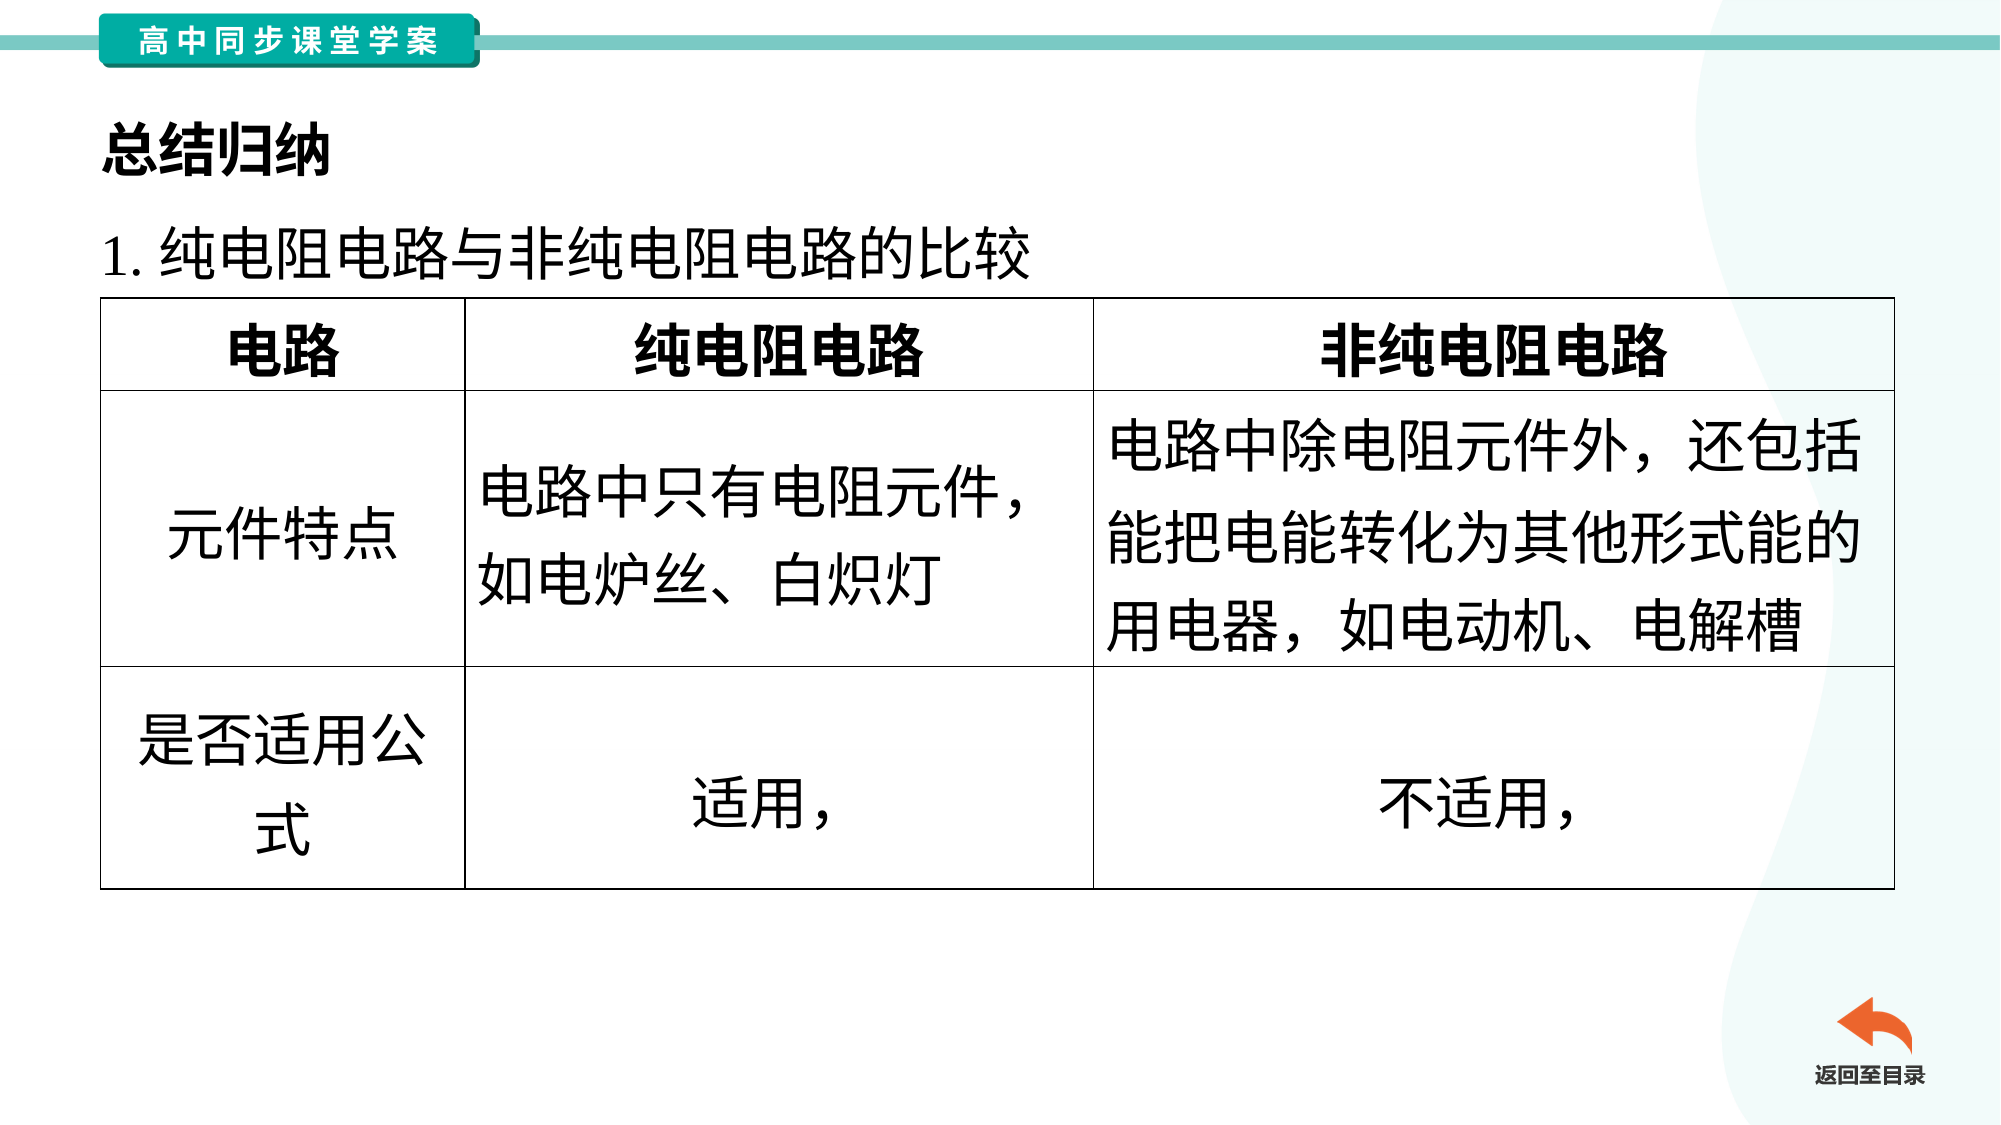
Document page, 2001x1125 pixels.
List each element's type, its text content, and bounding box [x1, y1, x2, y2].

text_box 总结归纳 1.纯电阻电路与非纯电阻电路的比较 [100, 76, 1899, 277]
picture [0, 0, 2000, 1125]
